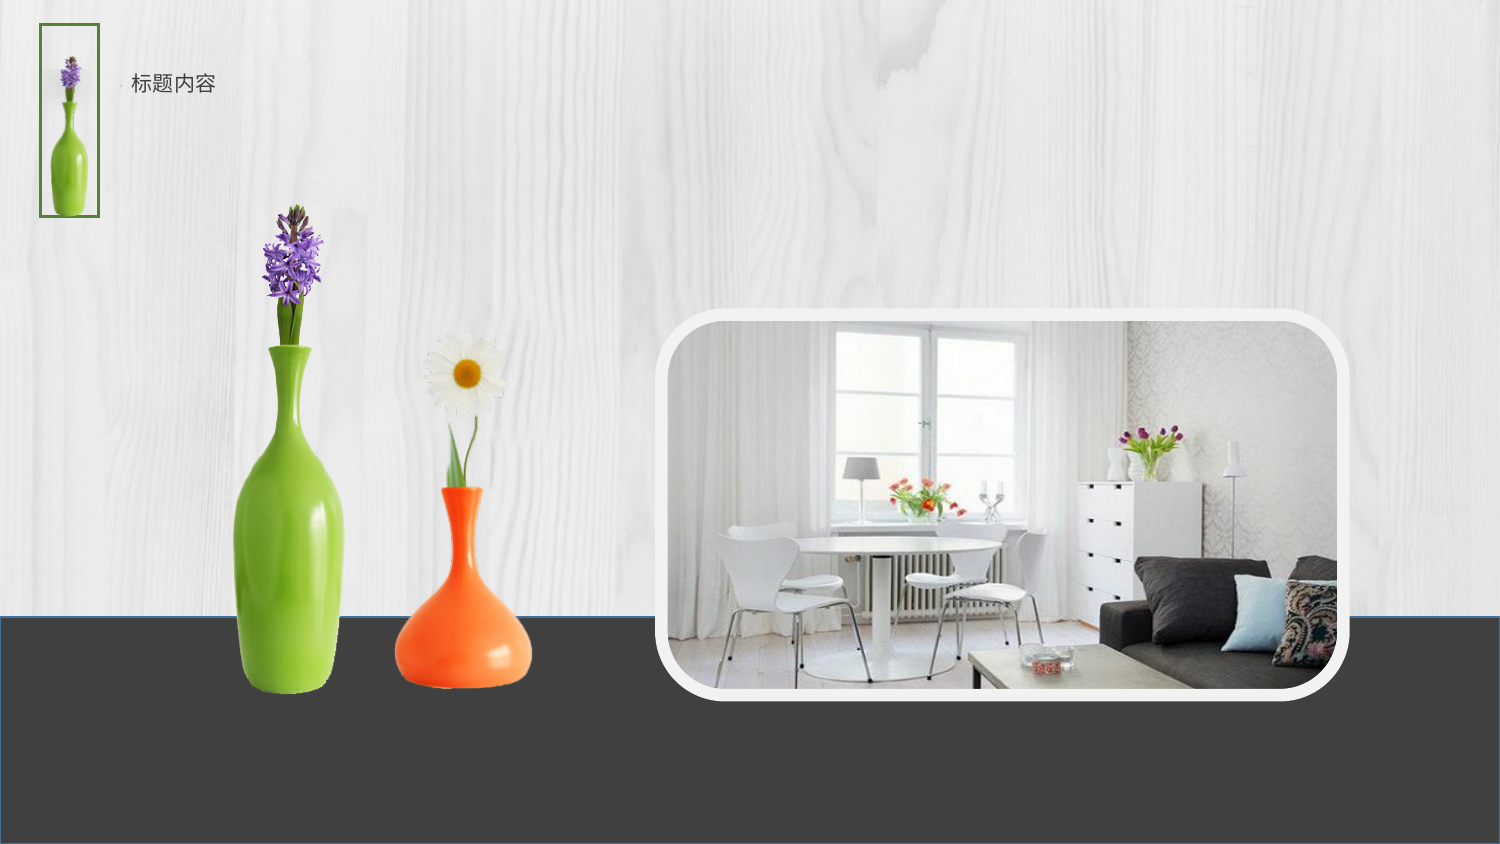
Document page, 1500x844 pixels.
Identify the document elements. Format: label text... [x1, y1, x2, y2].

text_box [660, 313, 1345, 697]
text_box [0, 616, 1500, 844]
text_box 标题内容 [116, 63, 317, 104]
picture [0, 0, 1500, 696]
